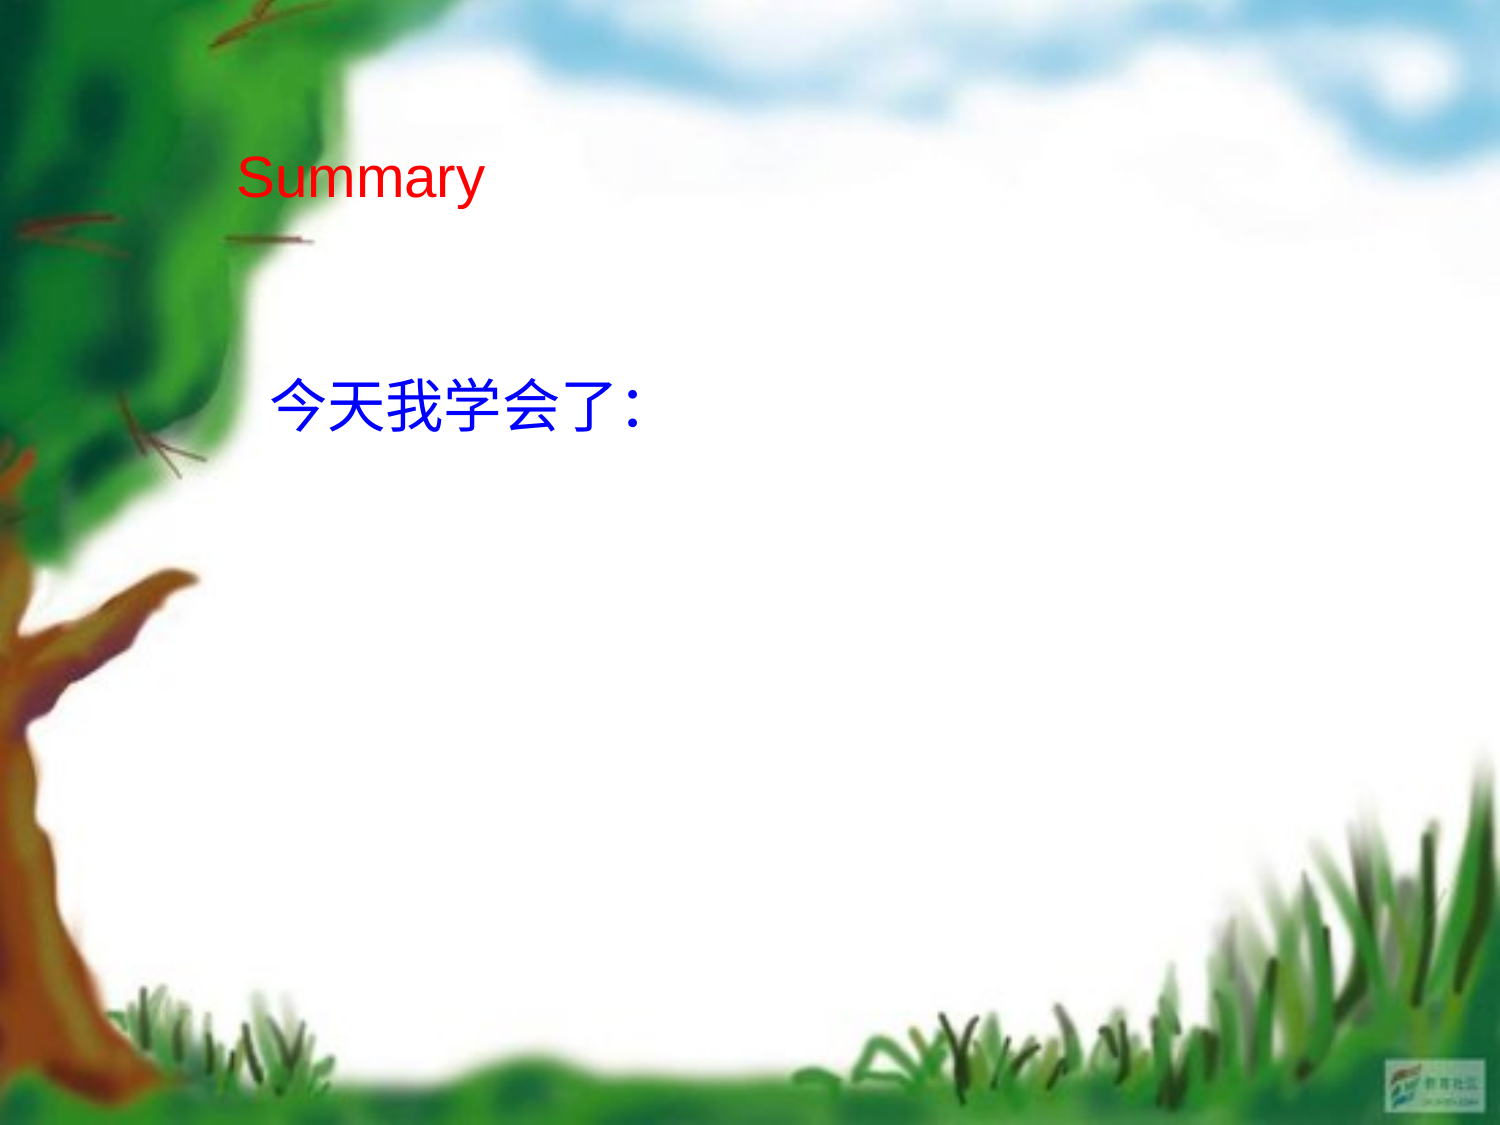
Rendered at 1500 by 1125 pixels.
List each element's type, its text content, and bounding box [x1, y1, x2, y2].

text_box Summary [221, 132, 501, 217]
picture [0, 0, 1500, 1125]
text_box 今天我学会了： [254, 361, 692, 447]
